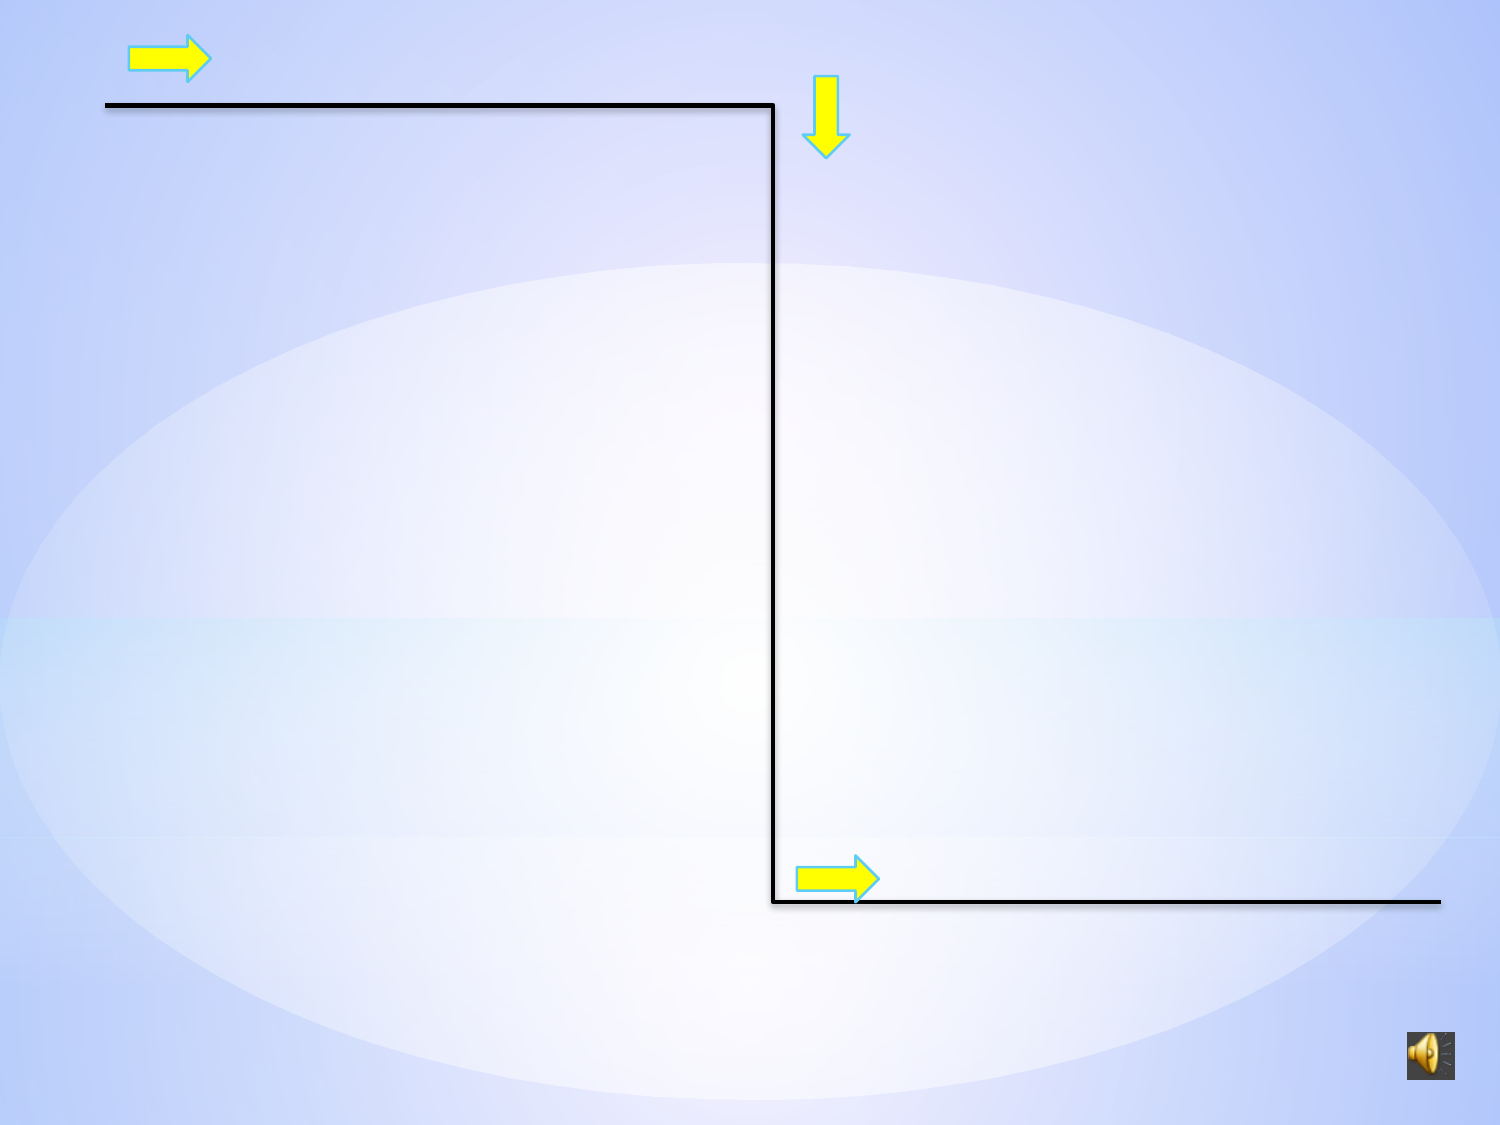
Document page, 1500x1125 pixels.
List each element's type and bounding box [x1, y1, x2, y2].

text_box [127, 33, 212, 84]
picture [1406, 1031, 1457, 1082]
text_box [813, 74, 840, 102]
text_box [105, 105, 1442, 903]
